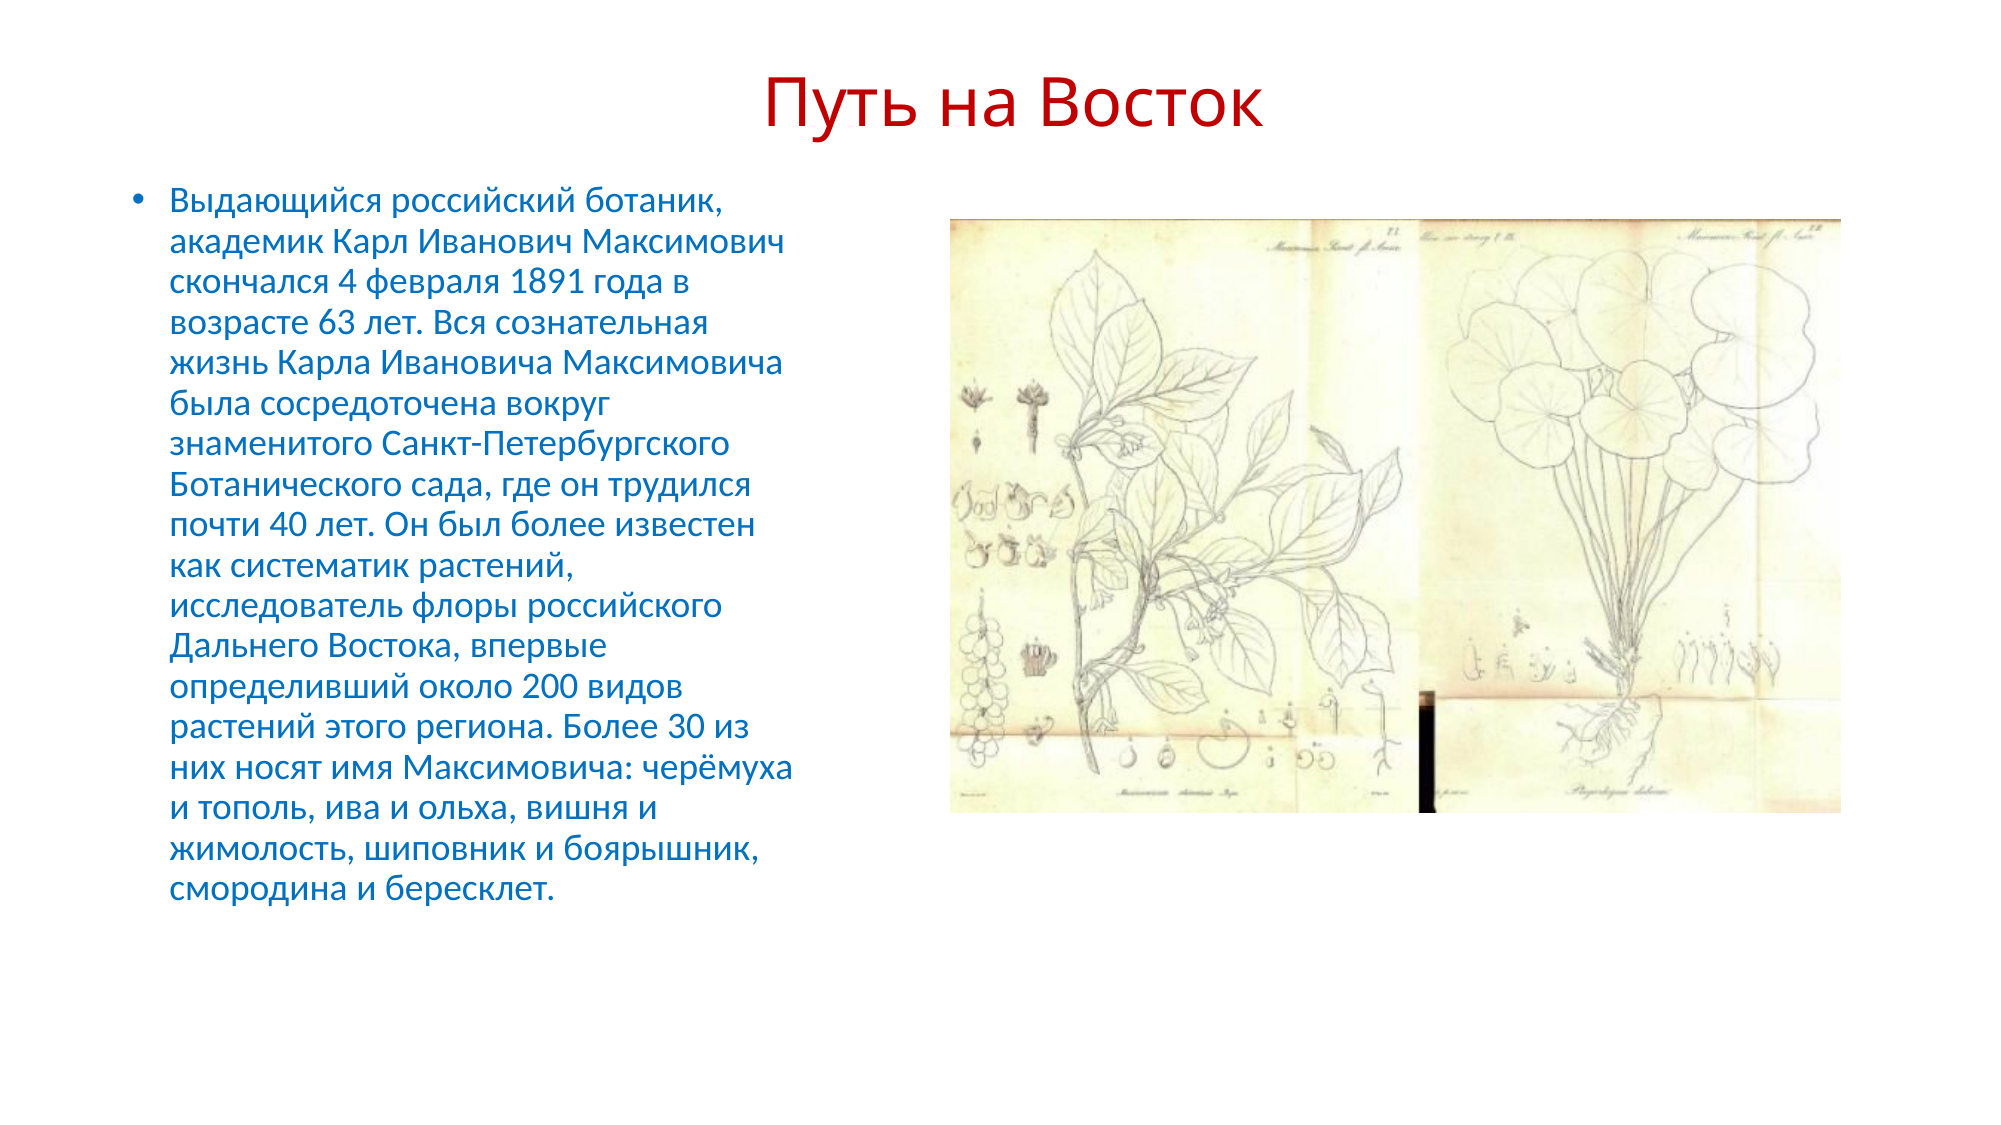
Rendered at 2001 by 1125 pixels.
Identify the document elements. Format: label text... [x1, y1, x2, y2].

list Выдающийся российский ботаник, академик Карл Иванович Максимович скончался 4 февраля 1891 года в возрасте 63 лет. Вся сознательная жизнь Карла Ивановича Максимовича была сосредоточена вокруг знаменитого Санкт-Петербургского Ботанического сада, где он трудился почти 40 лет. Он был более известен как систематик растений, исследователь флоры российского Дальнего Востока, впервые определивший около 200 видов растений этого региона. Более 30 из них носят имя Максимовича: черёмуха и тополь, ива и ольха, вишня и жимолость, шиповник и боярышник, смородина и бересклет. [116, 173, 823, 1014]
title Путь на Восток [164, 59, 1863, 149]
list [950, 219, 1841, 813]
